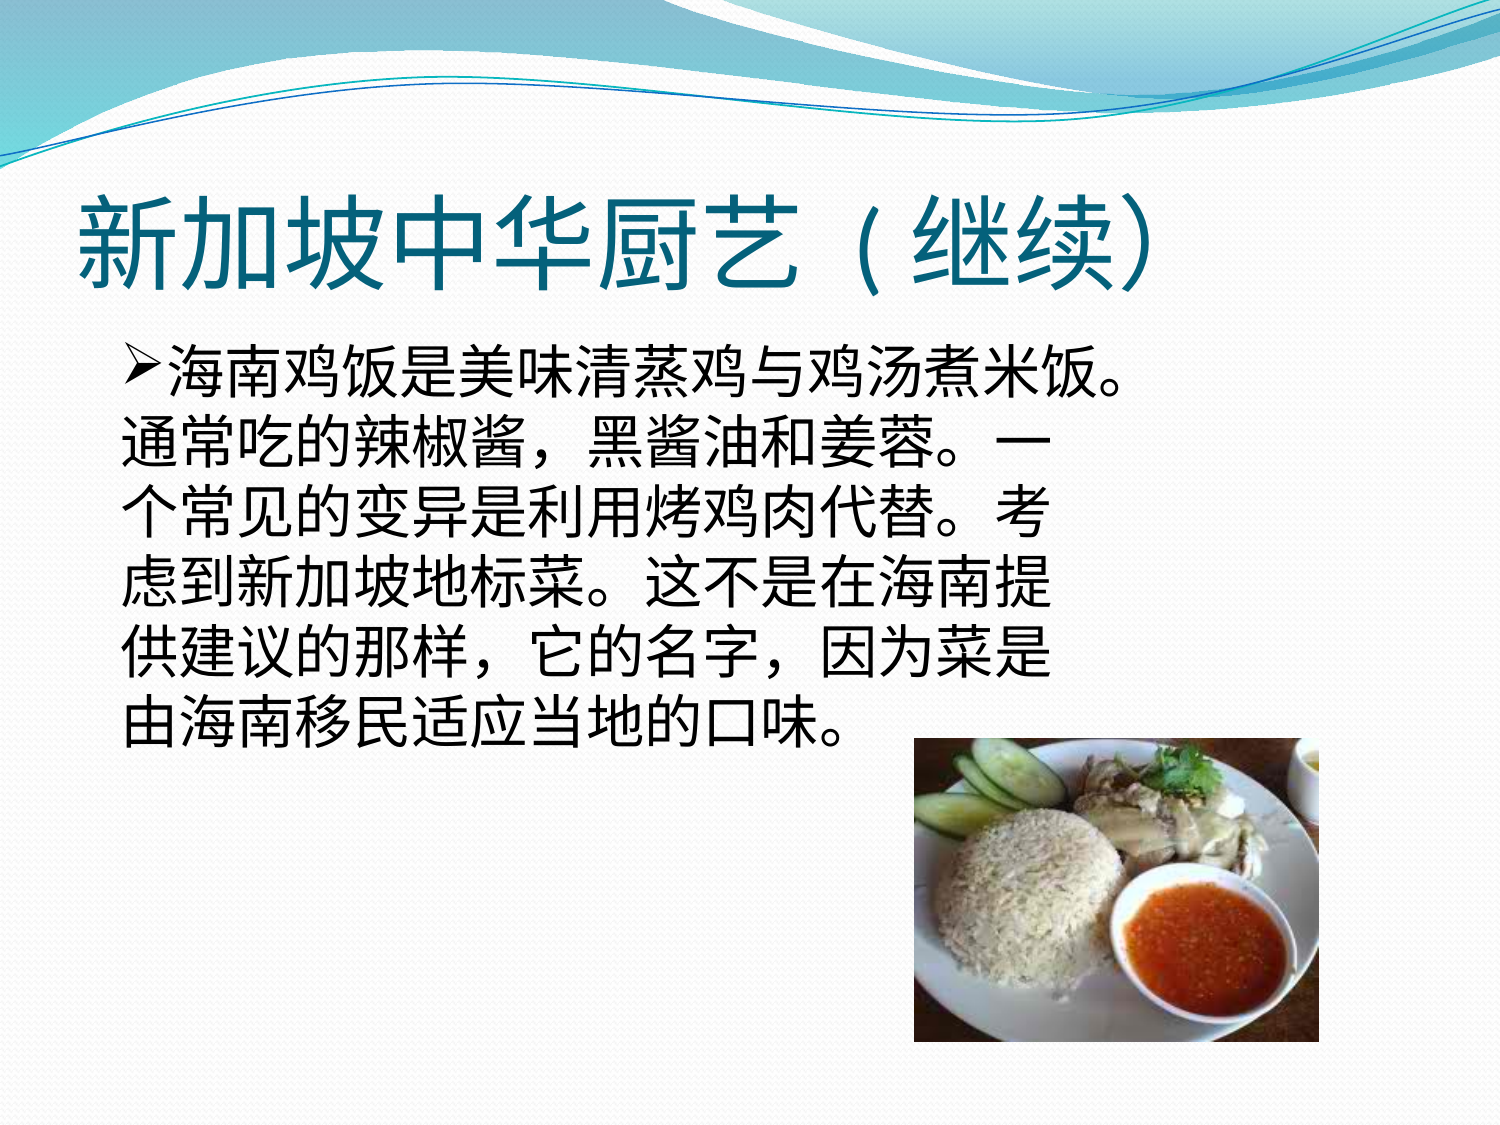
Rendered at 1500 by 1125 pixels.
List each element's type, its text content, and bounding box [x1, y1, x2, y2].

text_box 海南鸡饭是美味清蒸鸡与鸡汤煮米饭。通常吃的辣椒酱，黑酱油和姜蓉。一个常见的​​变异是利用烤鸡肉代替。考虑到新加坡地标菜。这不是在海南提供建议的那样，它的名字，因为菜是由海南移民适应当地的口味。 [105, 328, 1125, 763]
title 新加坡中华厨艺 (继续） [75, 115, 1438, 303]
picture [913, 738, 1319, 1042]
